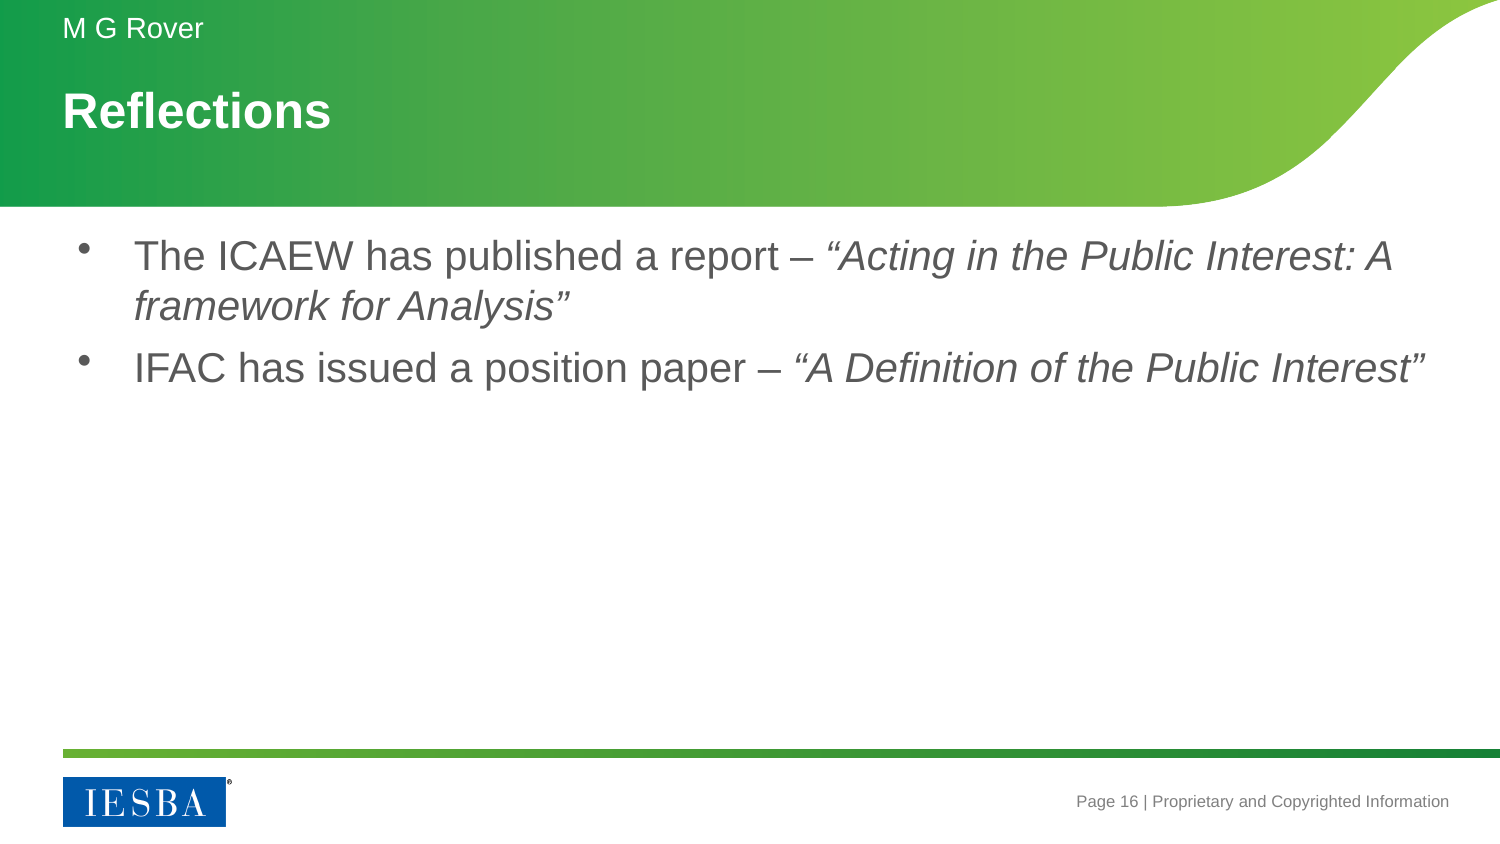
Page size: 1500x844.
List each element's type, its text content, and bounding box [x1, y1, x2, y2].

picture [63, 777, 232, 827]
subtitle M G Rover [62, 9, 500, 38]
picture [0, 0, 1500, 207]
title Reflections [62, 75, 1300, 142]
list The ICAEW has published a report – “Acting in the Public Interest: A framework for Analysis” IFAC has issued a position paper – “A Definition of the Public Interest” [62, 220, 1450, 724]
